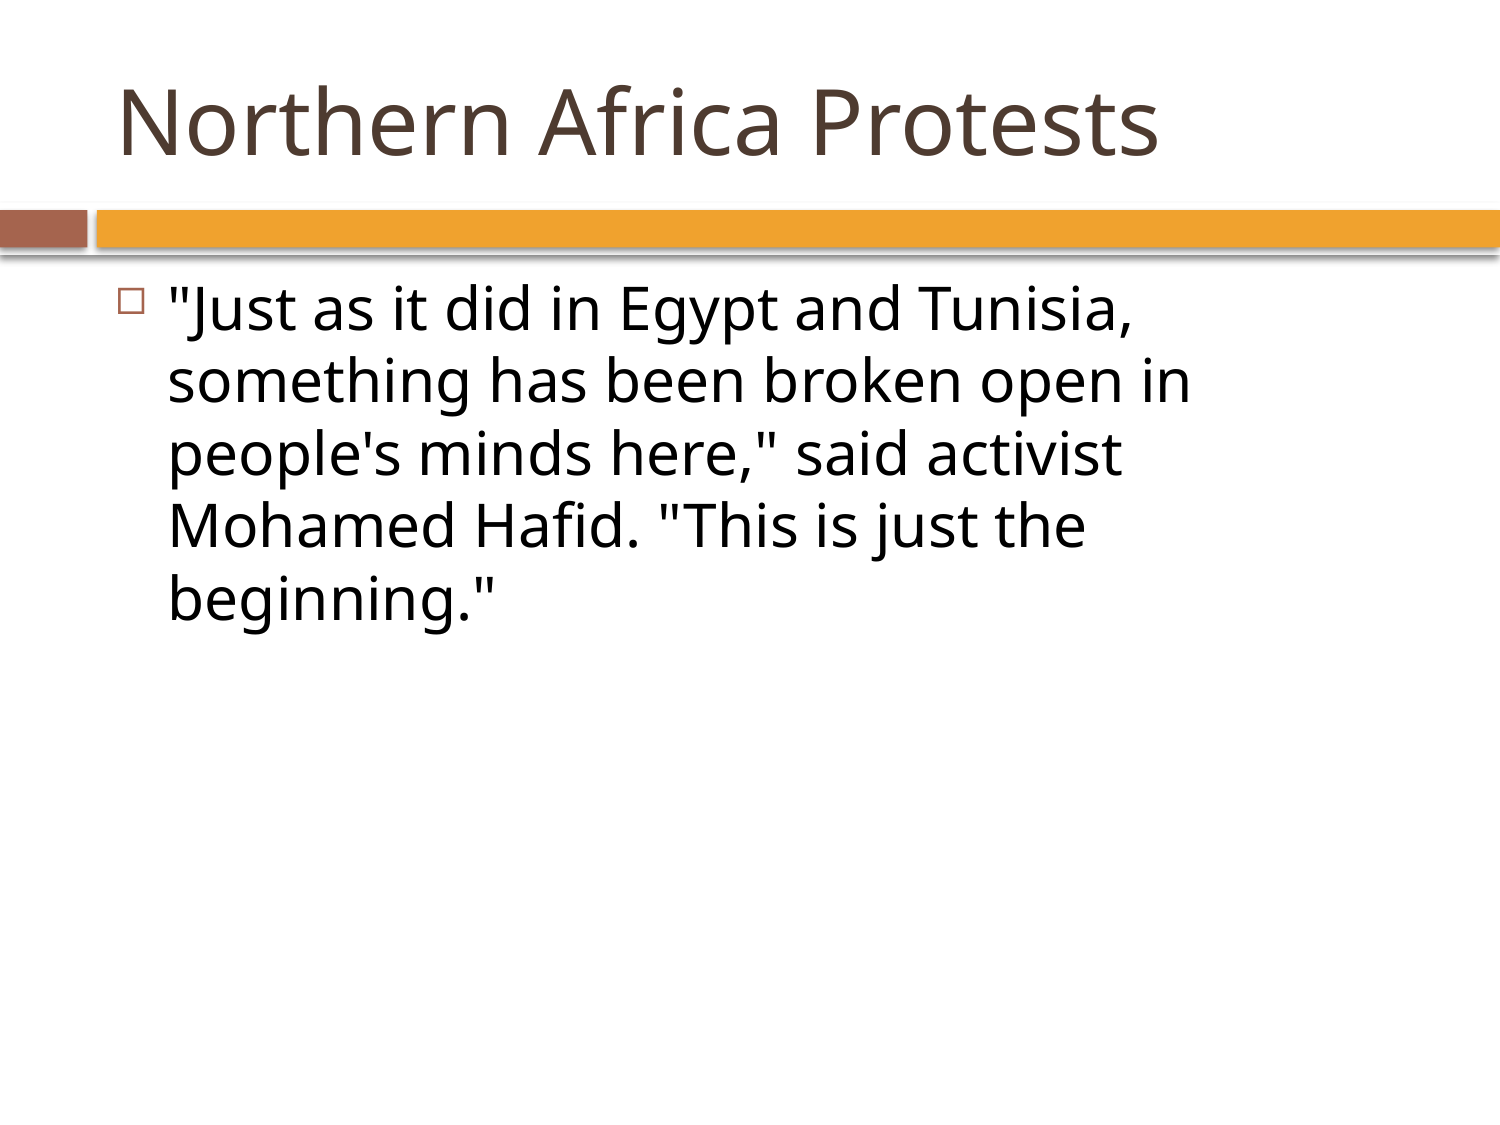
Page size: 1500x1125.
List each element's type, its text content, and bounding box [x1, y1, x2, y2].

list "Just as it did in Egypt and Tunisia, something has been broken open in people's minds here," said activist Mohamed Hafid. "This is just the beginning." [100, 262, 1438, 1000]
title Northern Africa Protests [100, 37, 1438, 200]
